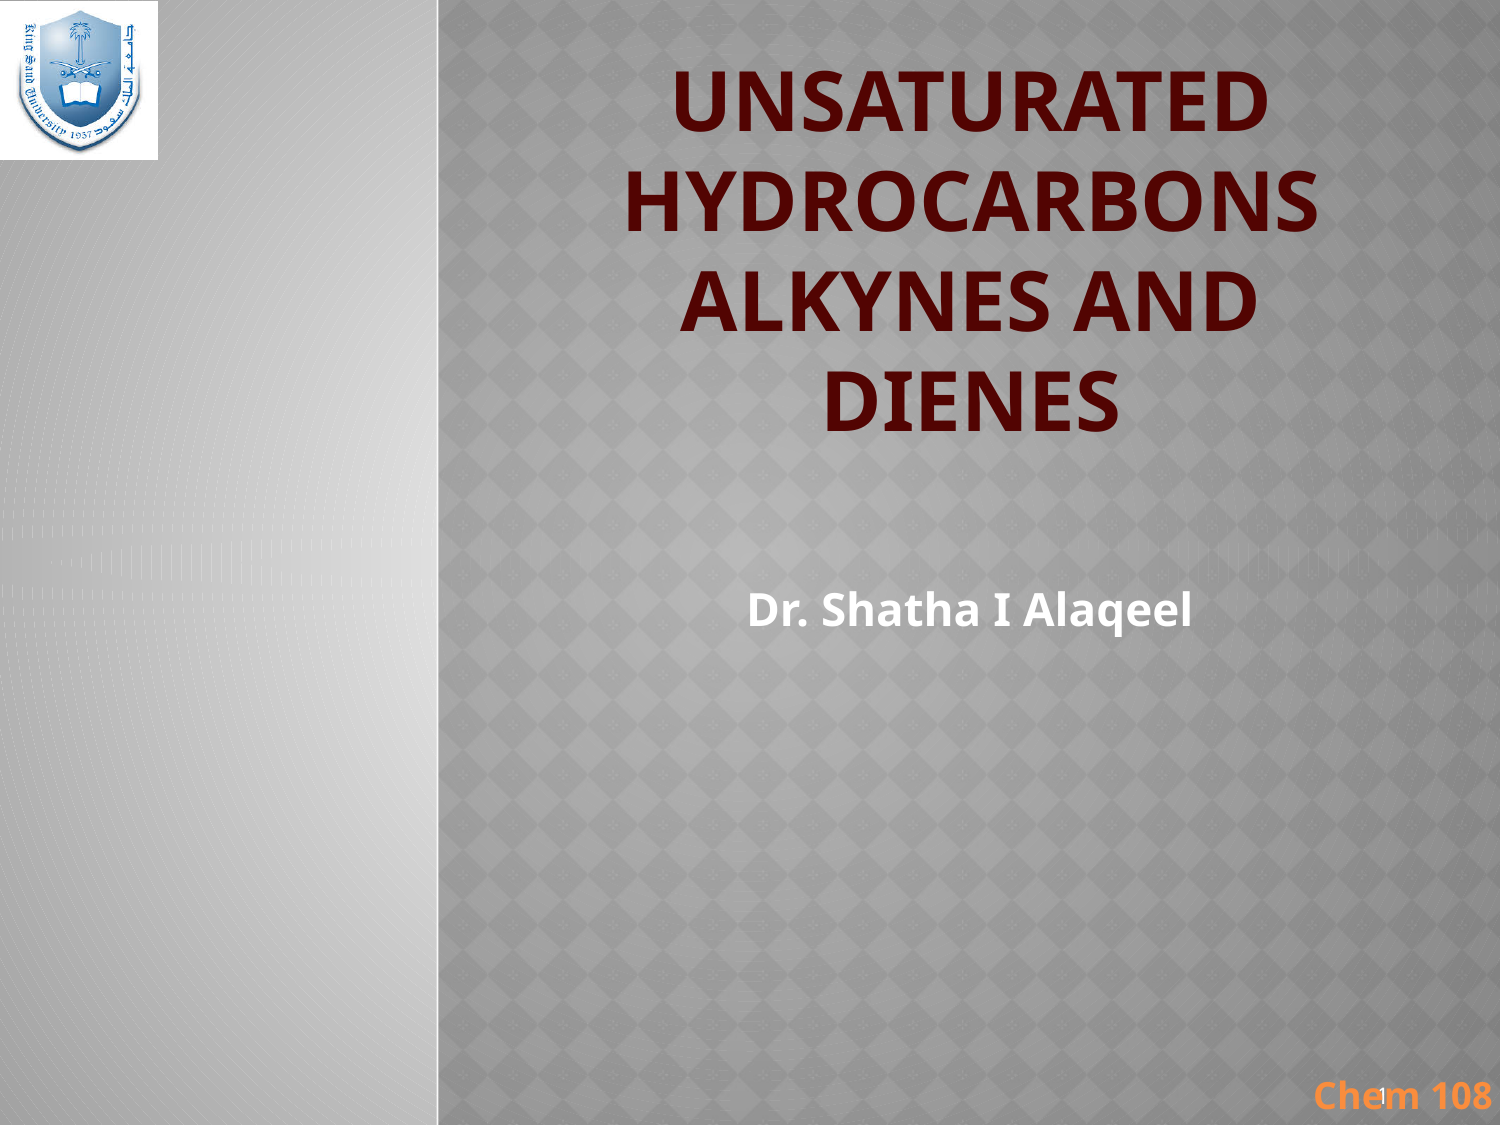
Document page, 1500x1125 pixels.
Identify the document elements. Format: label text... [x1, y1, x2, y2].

text_box 108 Chem [1298, 1064, 1500, 1125]
subtitle Dr. Shatha I Alaqeel [550, 580, 1390, 762]
slide_number 1 [1292, 1075, 1390, 1113]
title Unsaturated Hydrocarbons Alkynes and dienes [552, 87, 1390, 558]
picture [0, 0, 159, 160]
